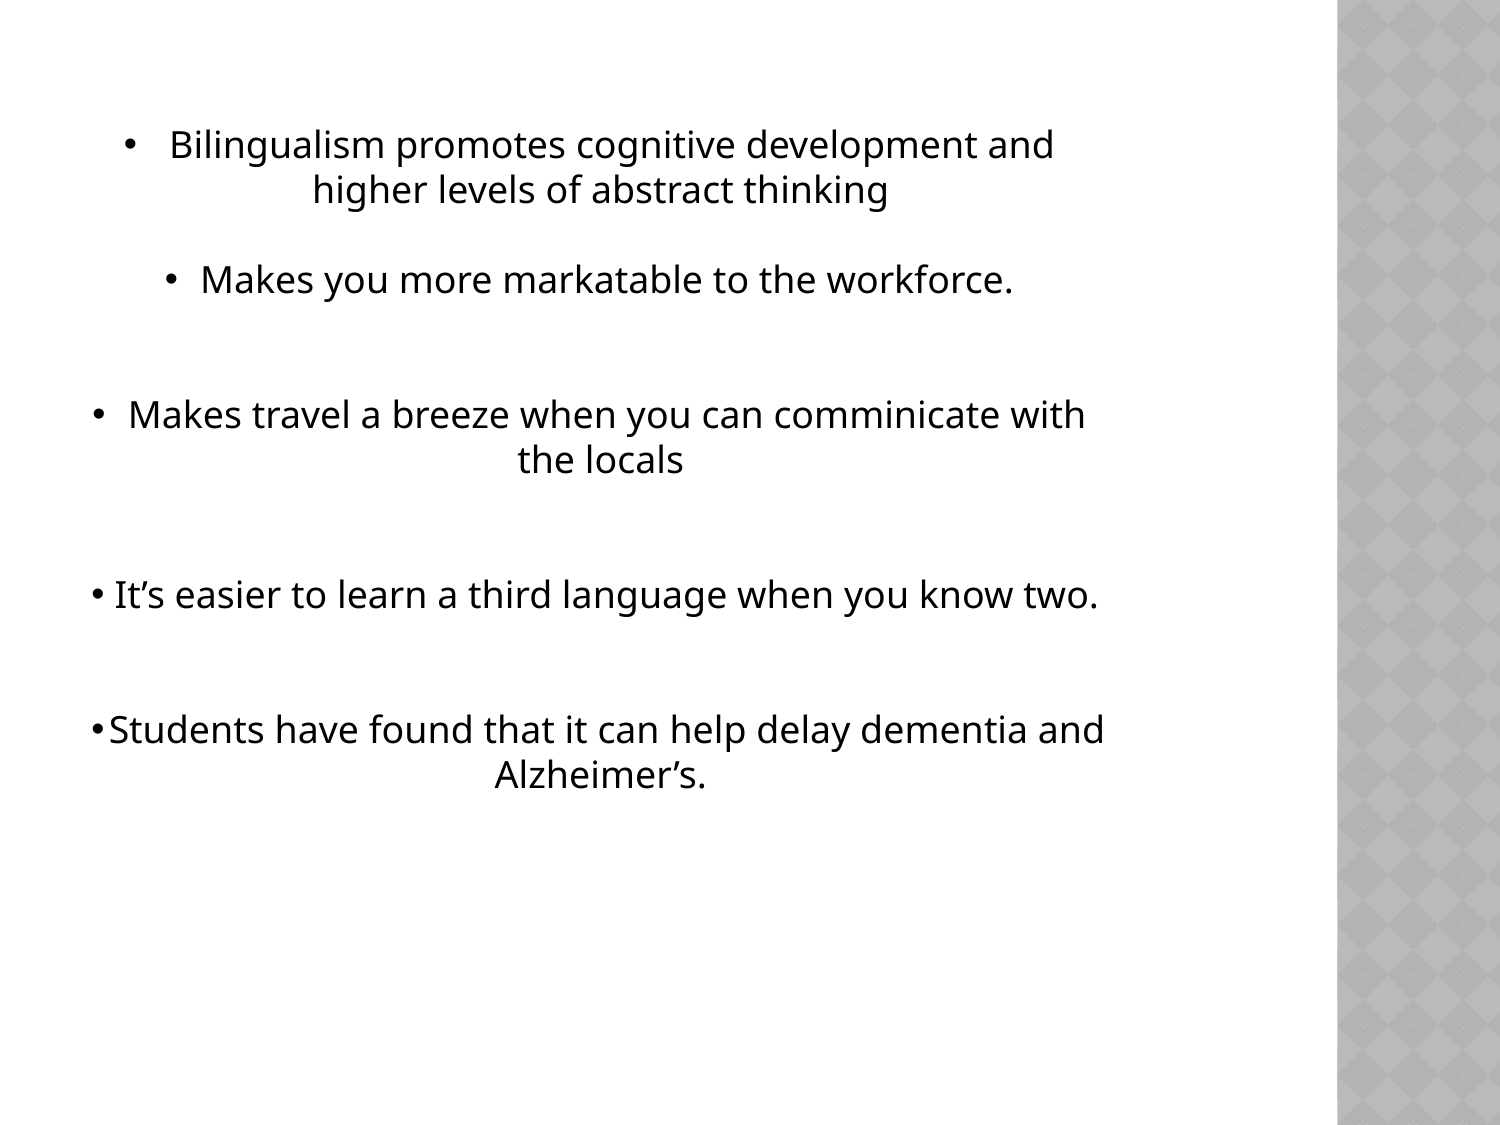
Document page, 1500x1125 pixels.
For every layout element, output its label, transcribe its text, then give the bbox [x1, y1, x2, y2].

text_box Bilingualism promotes cognitive development and higher levels of abstract thinking Makes you more markatable to the workforce. Makes travel a breeze when you can comminicate with the locals It’s easier to learn a third language when you know two. Students have found that it can help delay dementia and Alzheimer’s. [76, 113, 1125, 1029]
